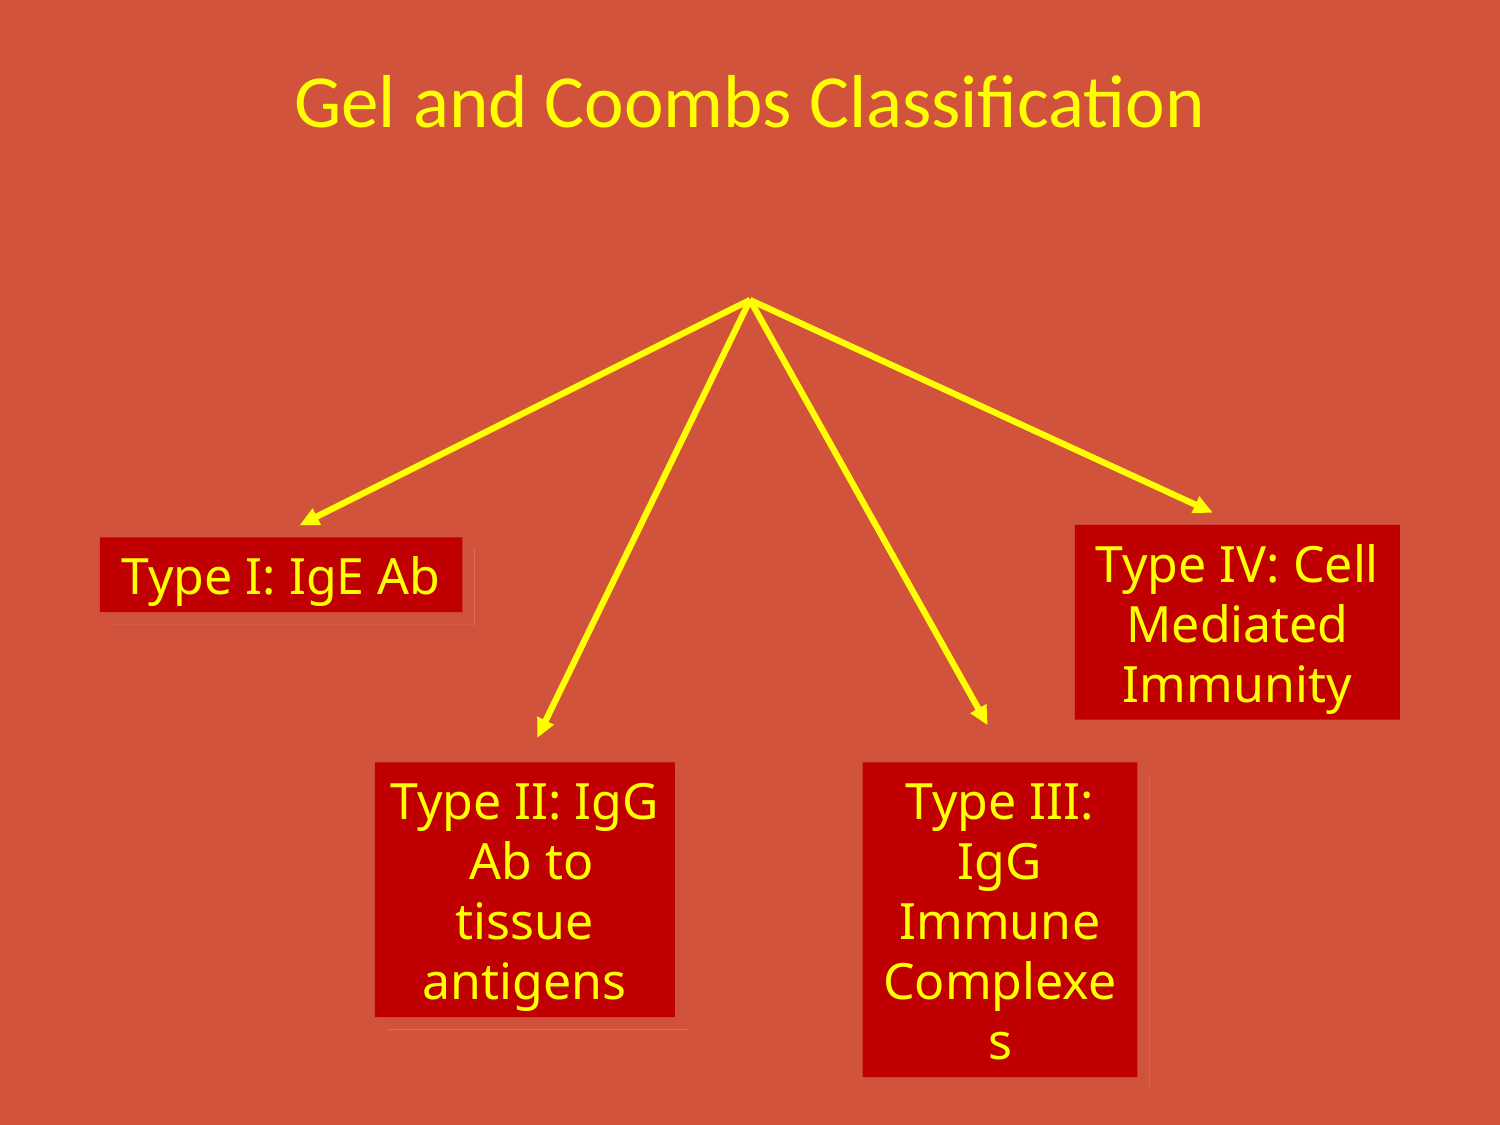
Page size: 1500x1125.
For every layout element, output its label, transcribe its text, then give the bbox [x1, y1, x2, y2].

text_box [99, 299, 373, 613]
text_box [749, 299, 1401, 723]
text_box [749, 730, 1138, 1021]
text_box Gel and Coombs Classification [74, 45, 1425, 233]
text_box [374, 299, 747, 960]
